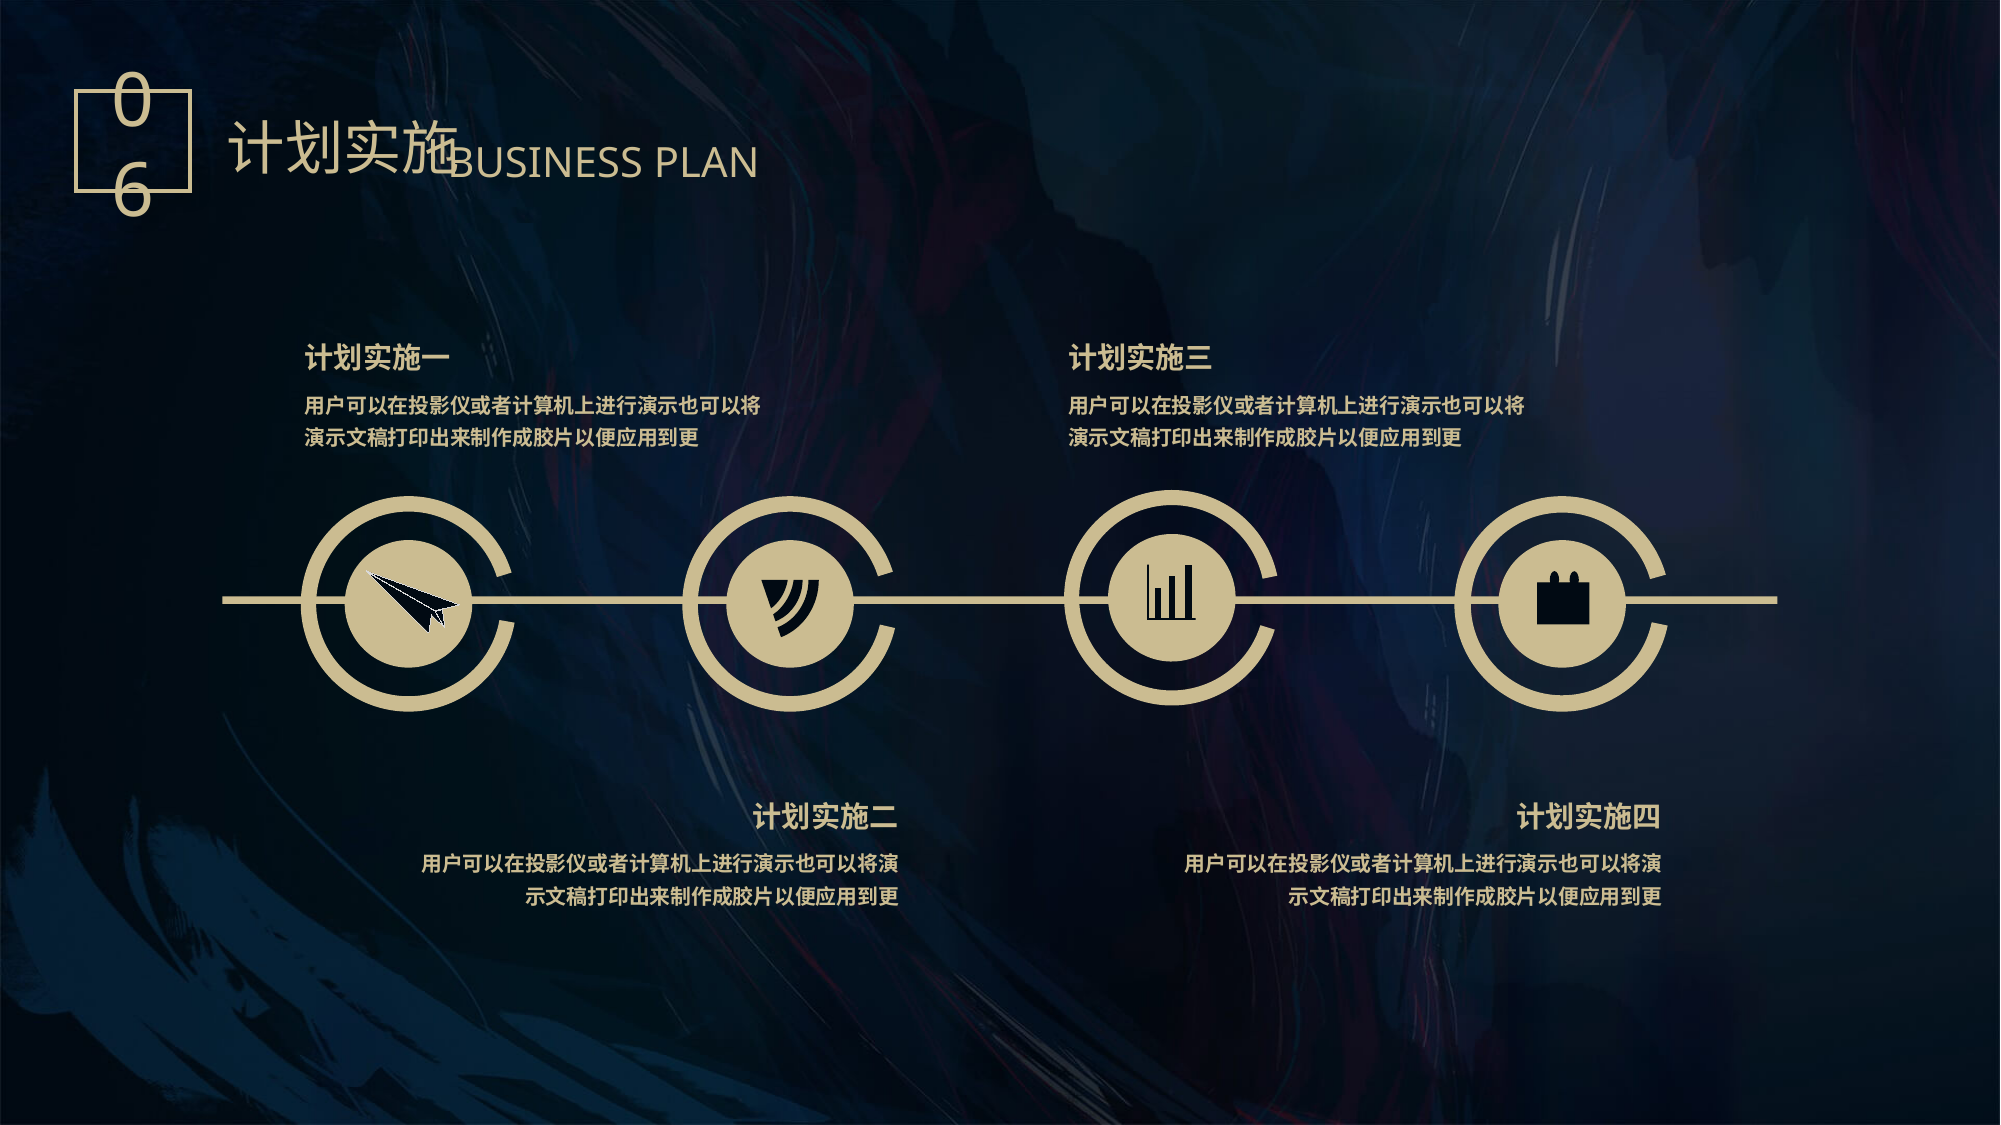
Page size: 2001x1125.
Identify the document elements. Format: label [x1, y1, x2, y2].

text_box [1184, 787, 1663, 910]
picture [0, 0, 2000, 1125]
text_box [304, 329, 774, 451]
text_box [75, 90, 748, 195]
text_box [1068, 329, 1538, 448]
text_box [421, 787, 899, 910]
text_box [222, 490, 1778, 712]
